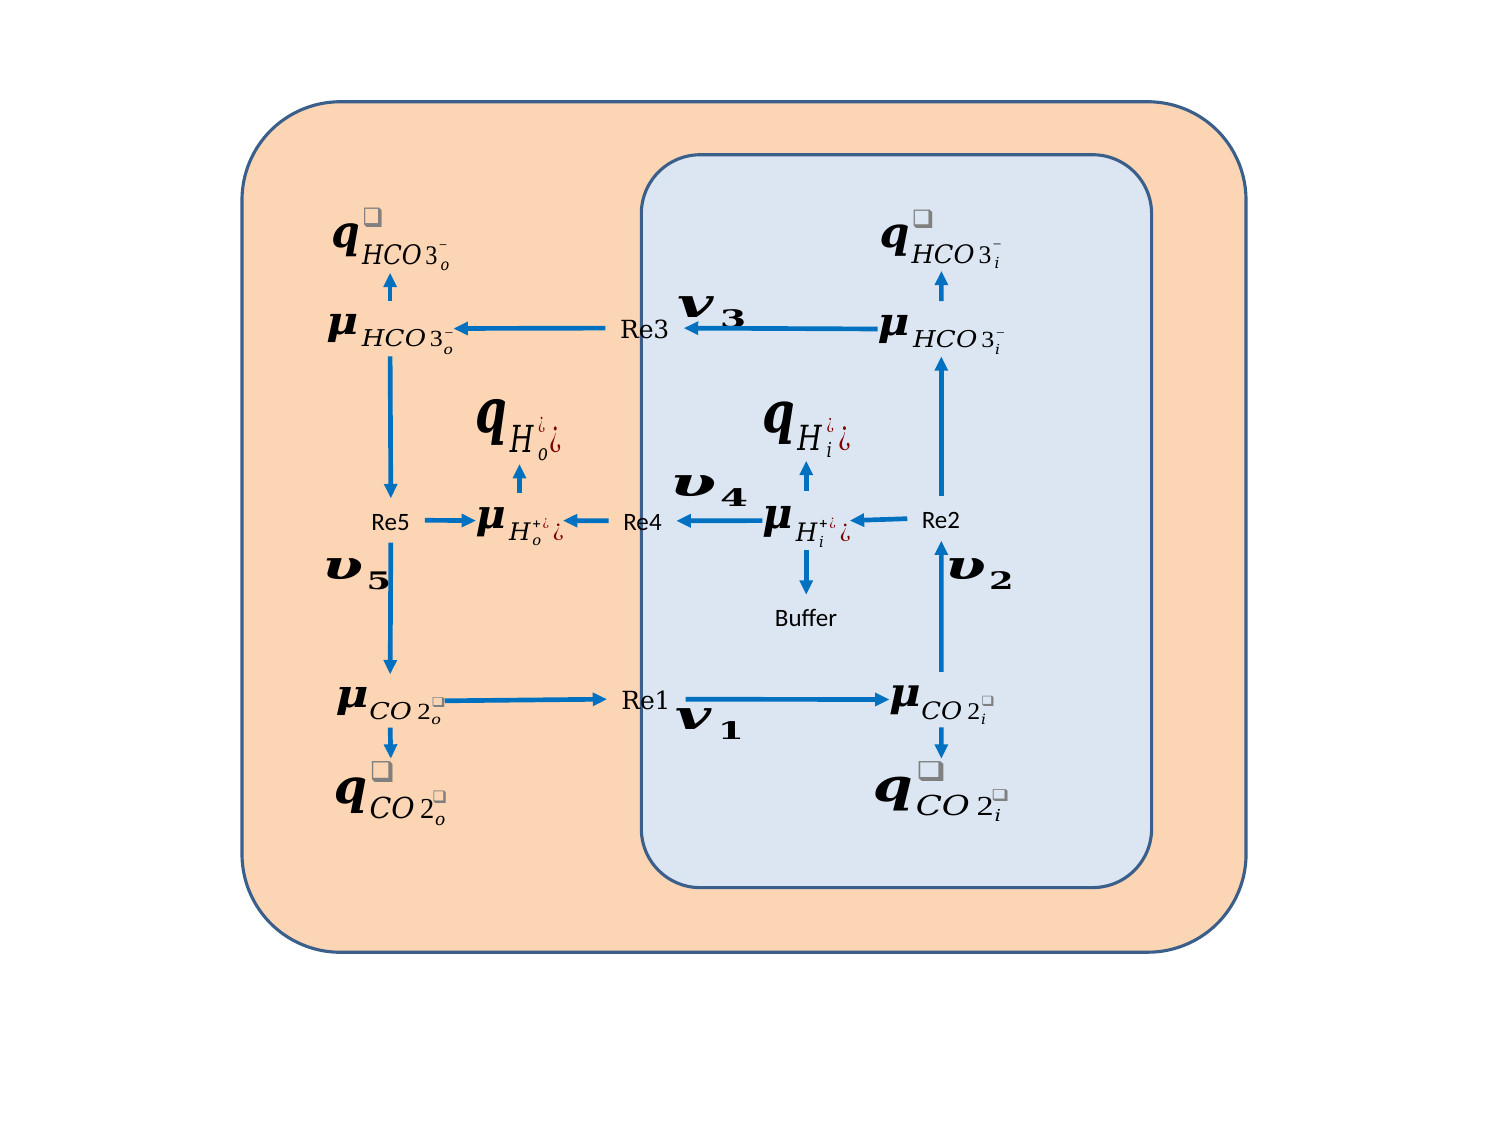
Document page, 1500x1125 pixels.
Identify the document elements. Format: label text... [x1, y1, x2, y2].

text_box Re4 [608, 498, 677, 544]
text_box Re1 [606, 676, 686, 722]
text_box Buffer [760, 594, 852, 640]
text_box Re3 [605, 305, 685, 351]
text_box [239, 99, 1249, 955]
text_box Re5 [356, 497, 425, 543]
text_box Re2 [907, 496, 976, 542]
text_box [639, 152, 1154, 890]
